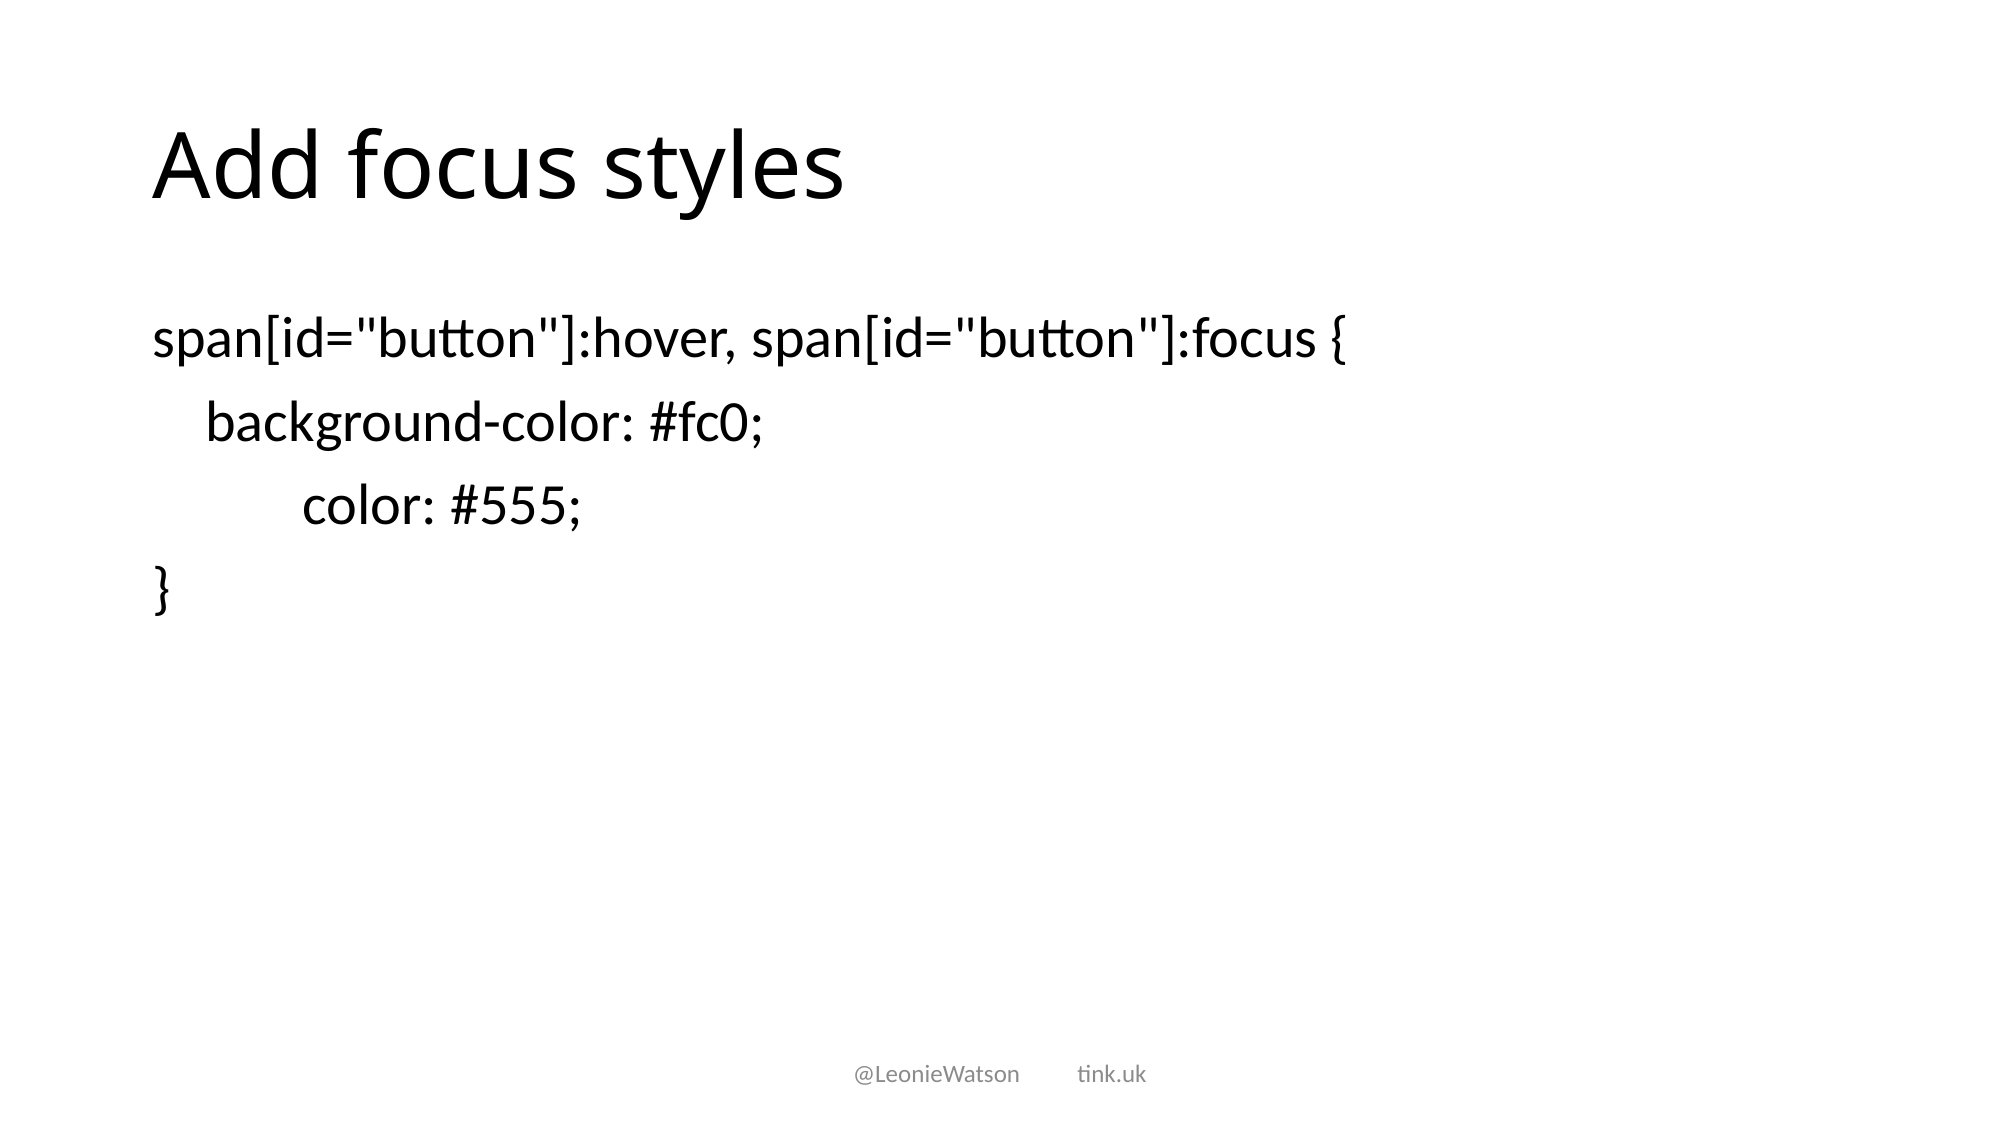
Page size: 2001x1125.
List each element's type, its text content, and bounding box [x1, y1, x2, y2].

footer @LeonieWatson tink.uk [662, 1042, 1338, 1103]
title Add focus styles [137, 59, 1863, 278]
list span[id="button"]:hover, span[id="button"]:focus { background-color: #fc0; color: #555; } [137, 299, 1863, 1014]
